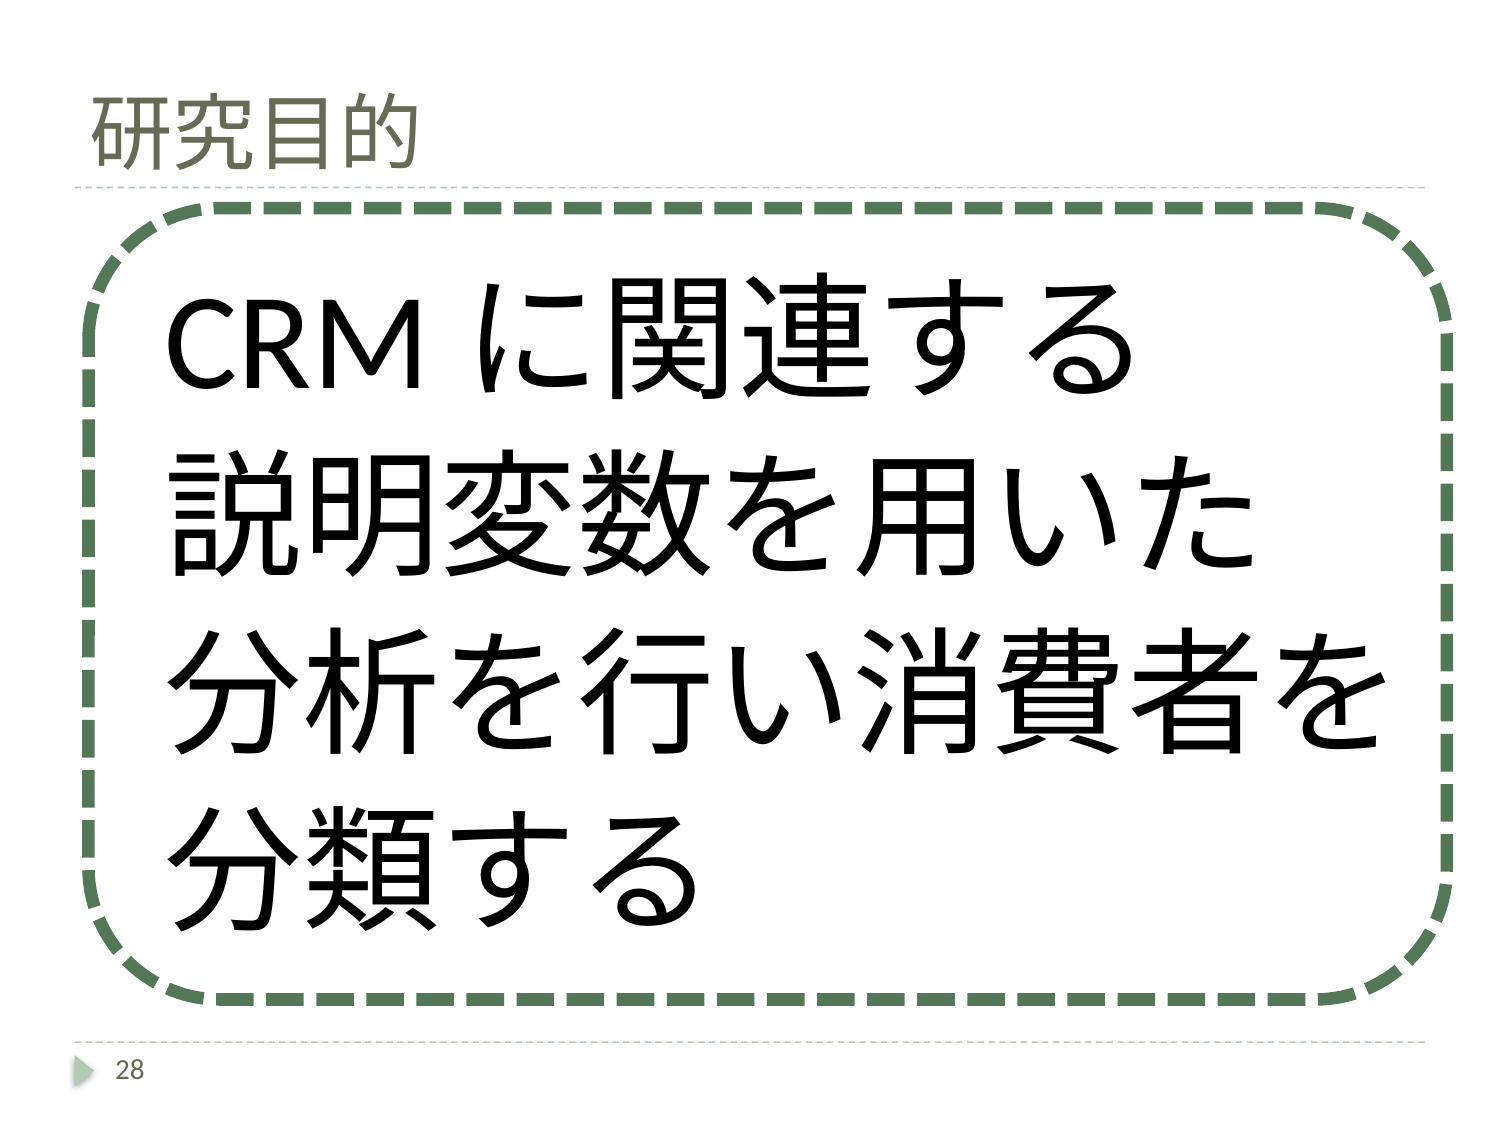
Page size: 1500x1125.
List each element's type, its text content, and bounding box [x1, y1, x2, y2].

list CRMに関連する 説明変数を用いた 分析を行い消費者を 分類する [150, 243, 1500, 1054]
slide_number 28 [100, 1042, 426, 1103]
title 研究目的 [75, 24, 1425, 188]
text_box [86, 206, 1405, 982]
